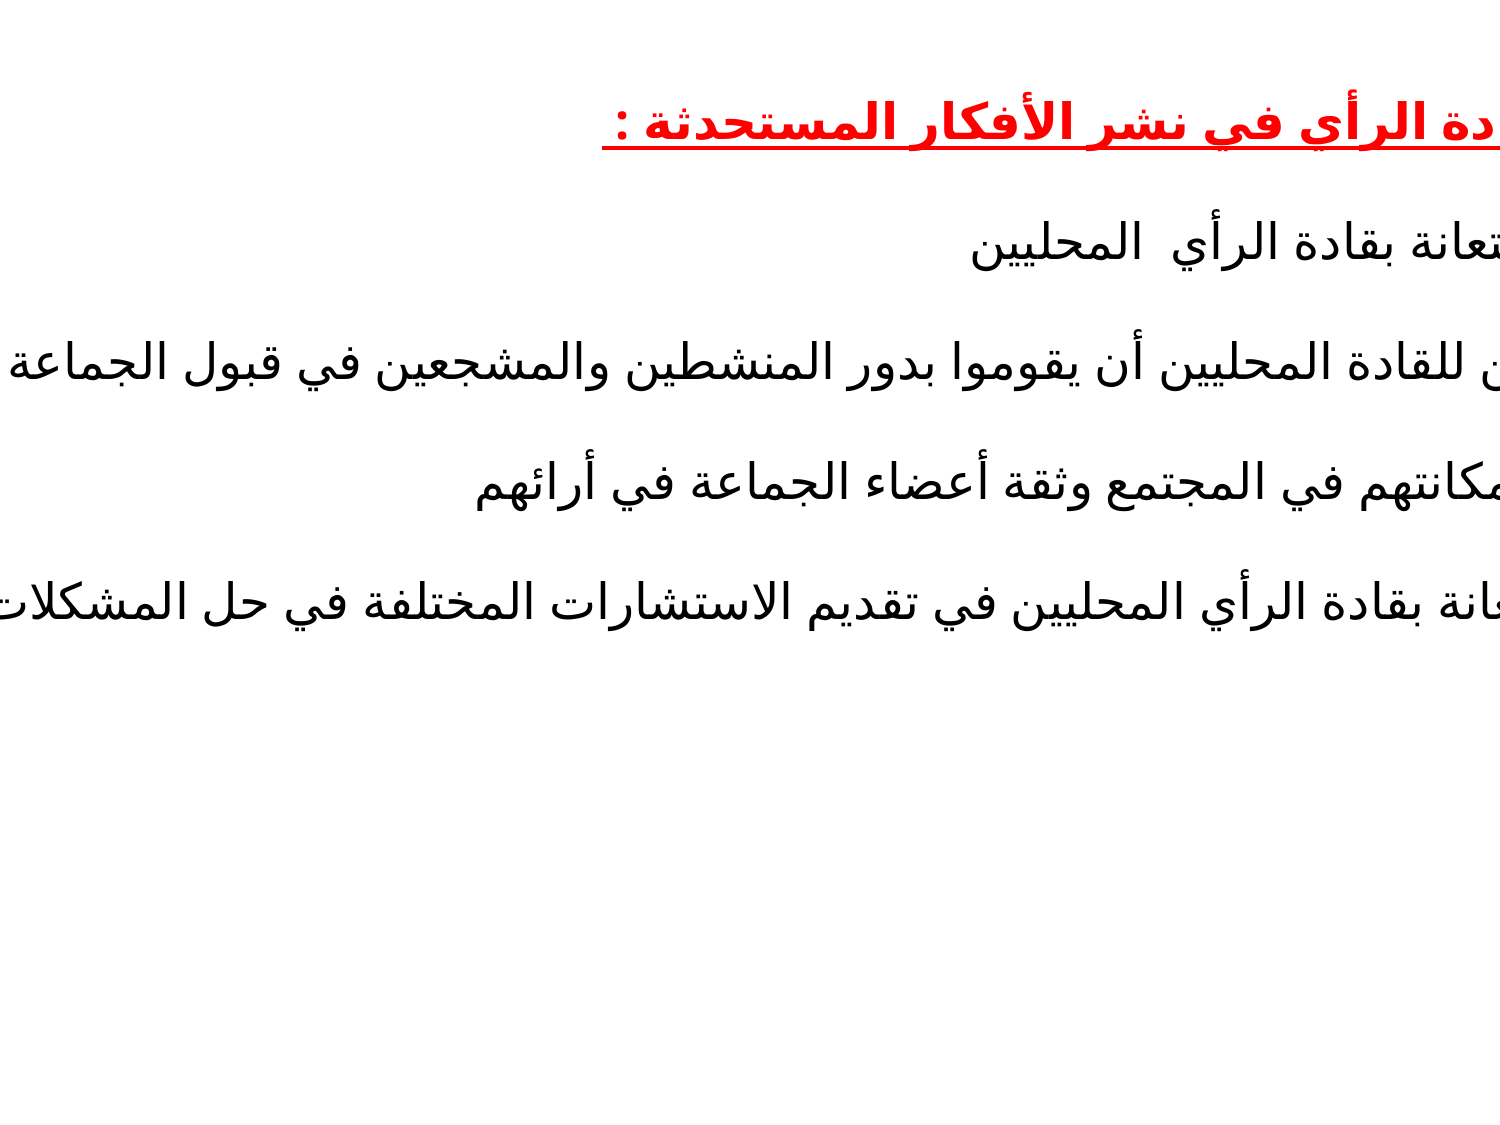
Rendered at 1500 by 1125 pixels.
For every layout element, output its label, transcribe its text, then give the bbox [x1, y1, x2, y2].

text_box دور قادة الرأي في نشر الأفكار المستحدثة : 1- الاستعانة بقادة الرأي المحليين 2- يمكن للقادة المحليين أن يقوموا بدور المنشطين والمشجعين في قبول الجماعة للأفكار بحكم مكانتهم في المجتمع وثقة أعضاء الجماعة في أرائهم 3- استعانة بقادة الرأي المحليين في تقديم الاستشارات المختلفة في حل المشكلات . [0, 81, 1500, 637]
